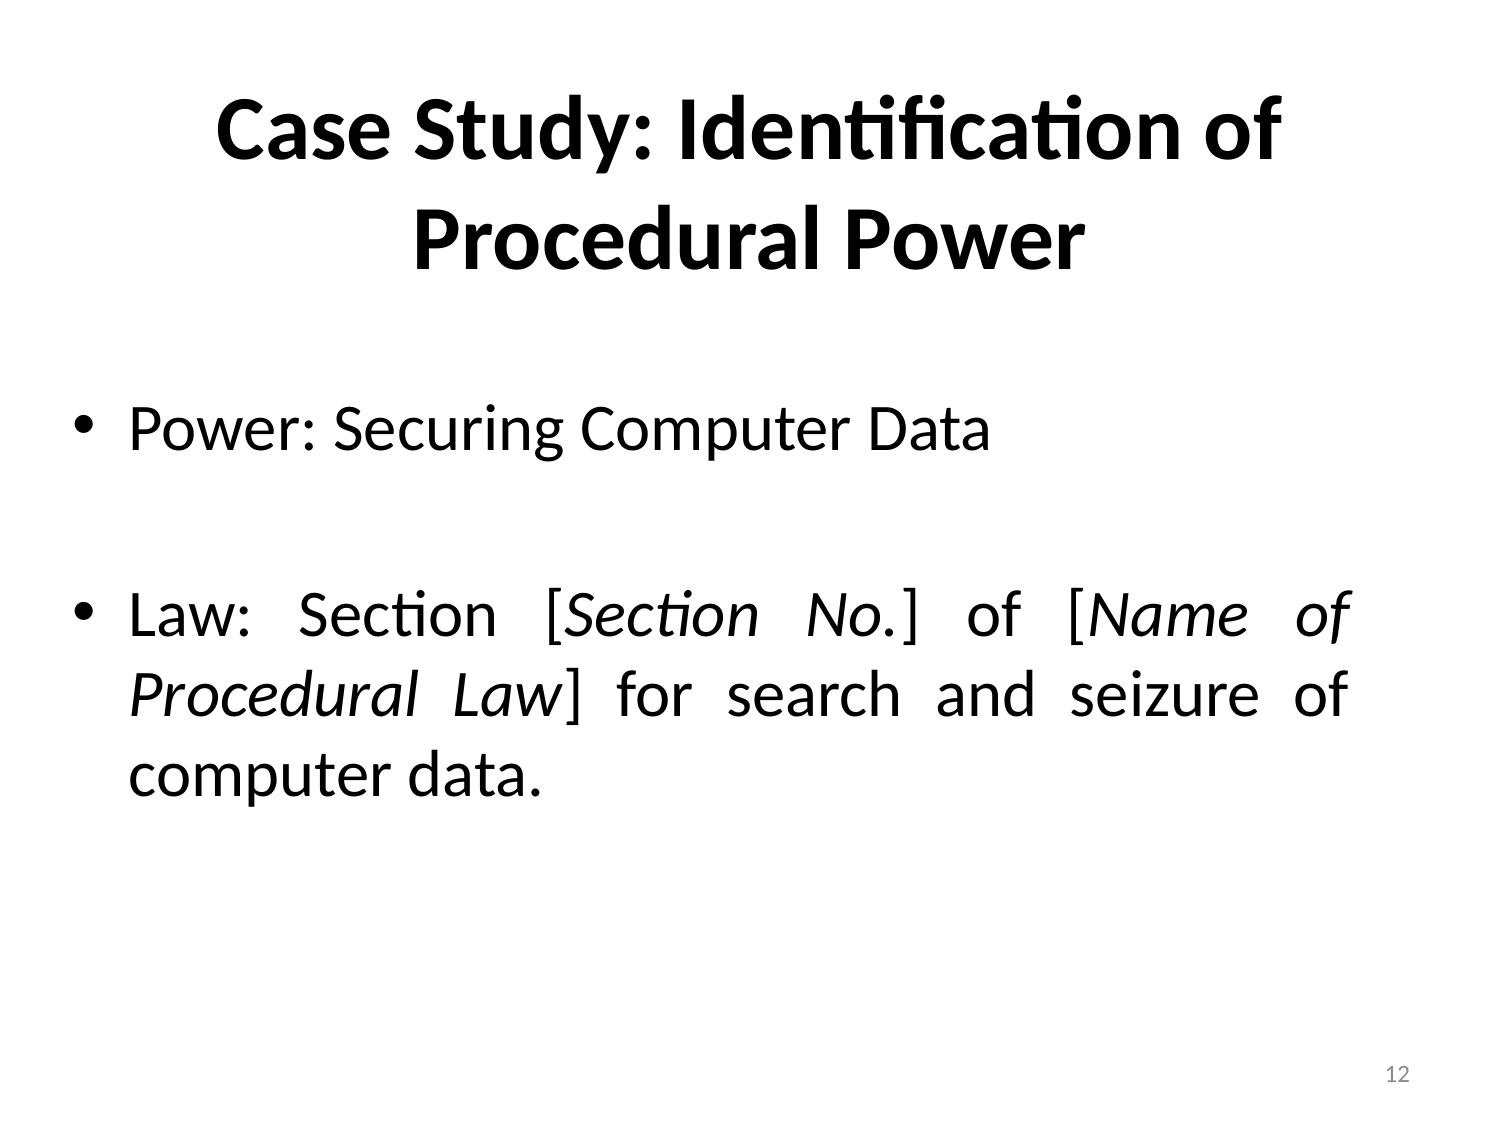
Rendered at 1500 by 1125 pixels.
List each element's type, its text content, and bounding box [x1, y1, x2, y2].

text_box Power: Securing Computer Data Law: Section [Section No.] of [Name of Procedural Law] for search and seizure of computer data. [57, 282, 1365, 1125]
slide_number 12 [1074, 1042, 1425, 1103]
title Case Study: Identification of Procedural Power [75, 83, 1425, 272]
